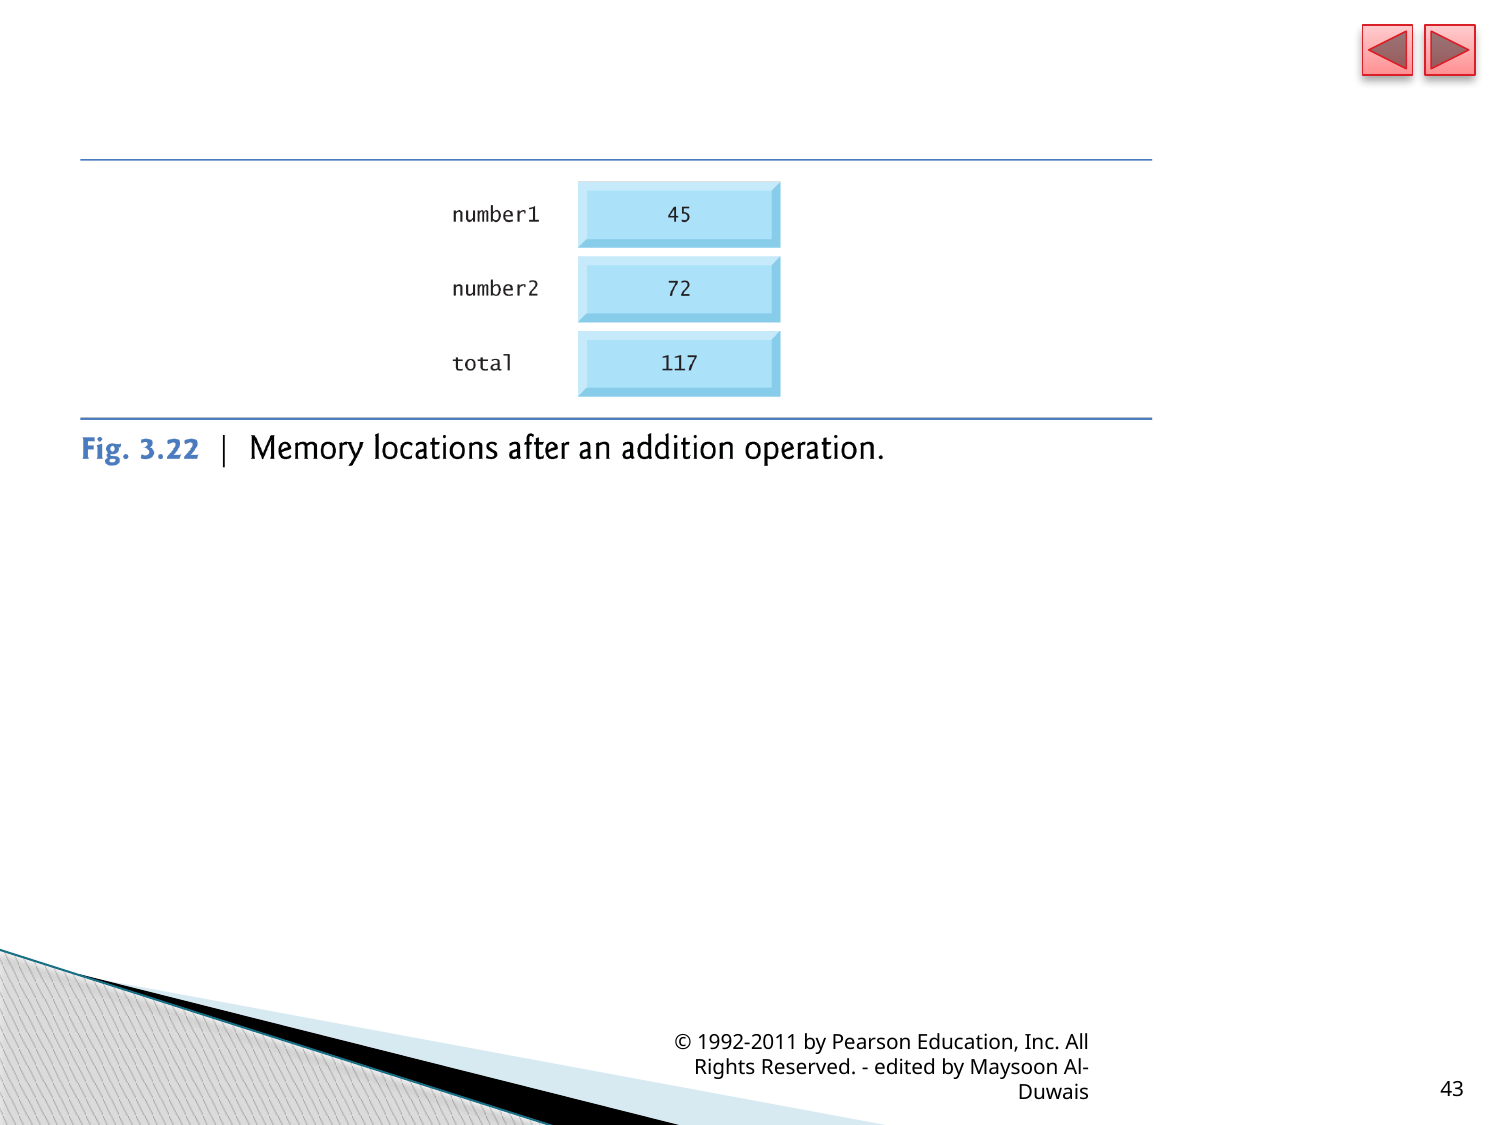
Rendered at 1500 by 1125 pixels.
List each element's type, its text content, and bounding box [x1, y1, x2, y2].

slide_number 43 [1418, 1051, 1479, 1112]
footer © 1992-2011 by Pearson Education, Inc. All Rights Reserved. - edited by Maysoon Al-Duwais [650, 1051, 1105, 1112]
picture [0, 106, 1500, 1018]
